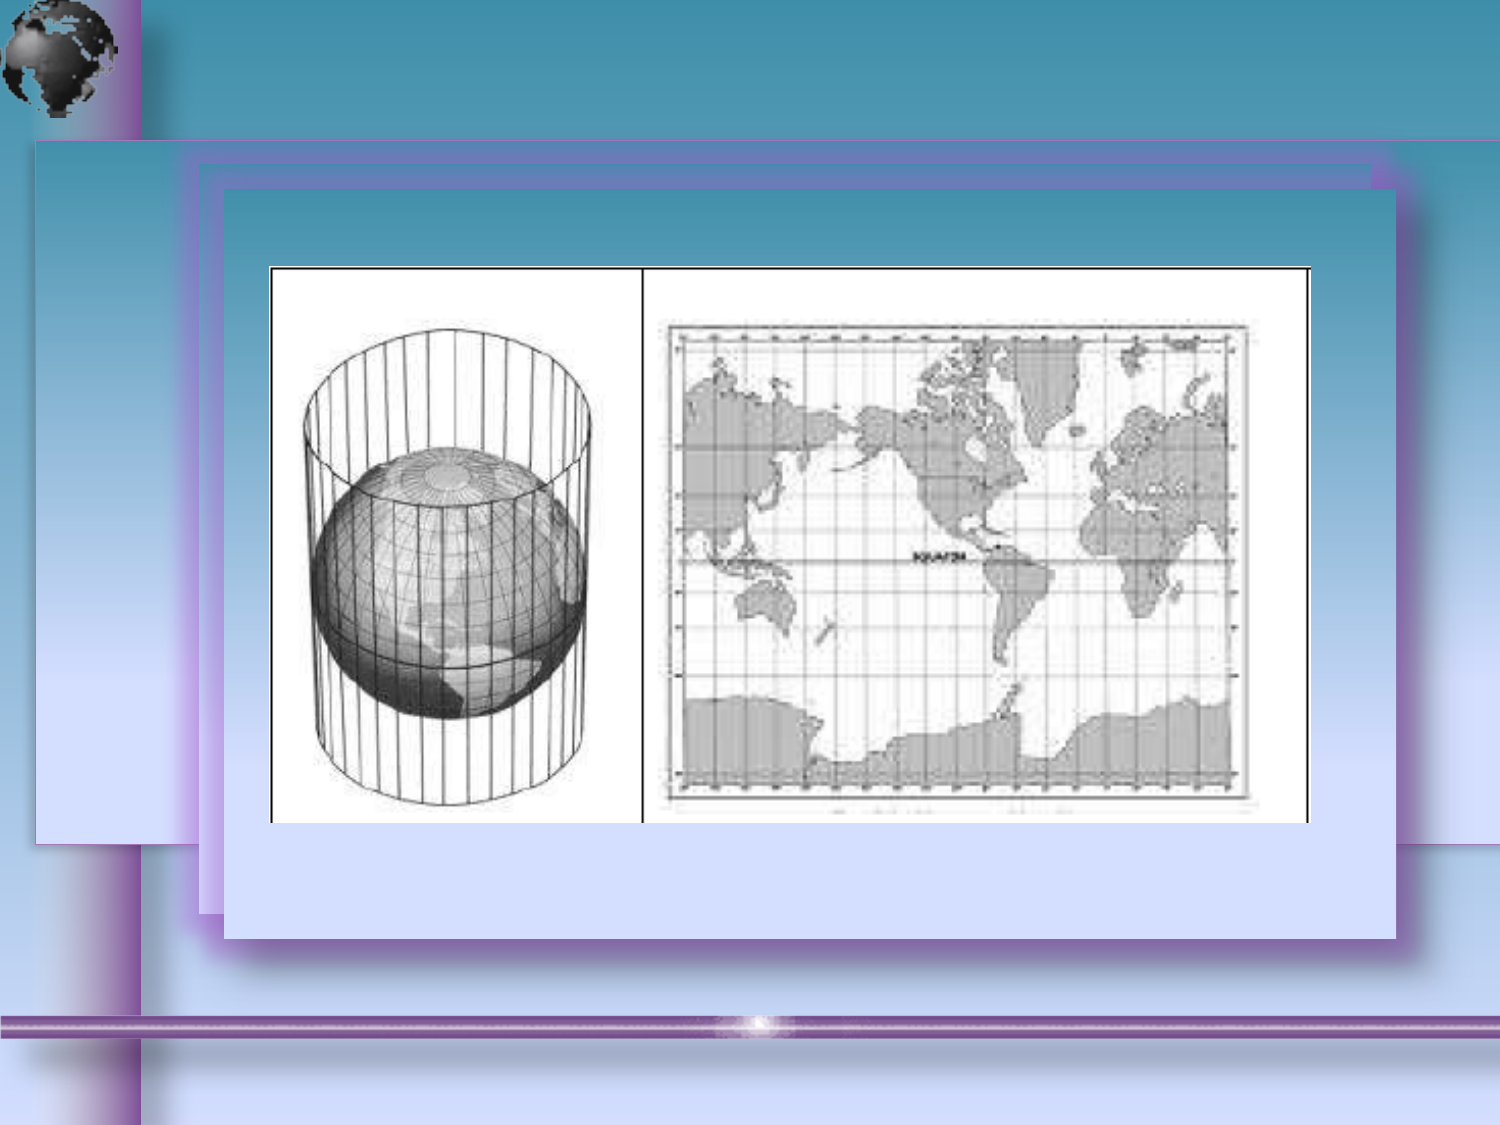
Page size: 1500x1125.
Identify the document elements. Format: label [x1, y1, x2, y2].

picture [34, 140, 1500, 940]
